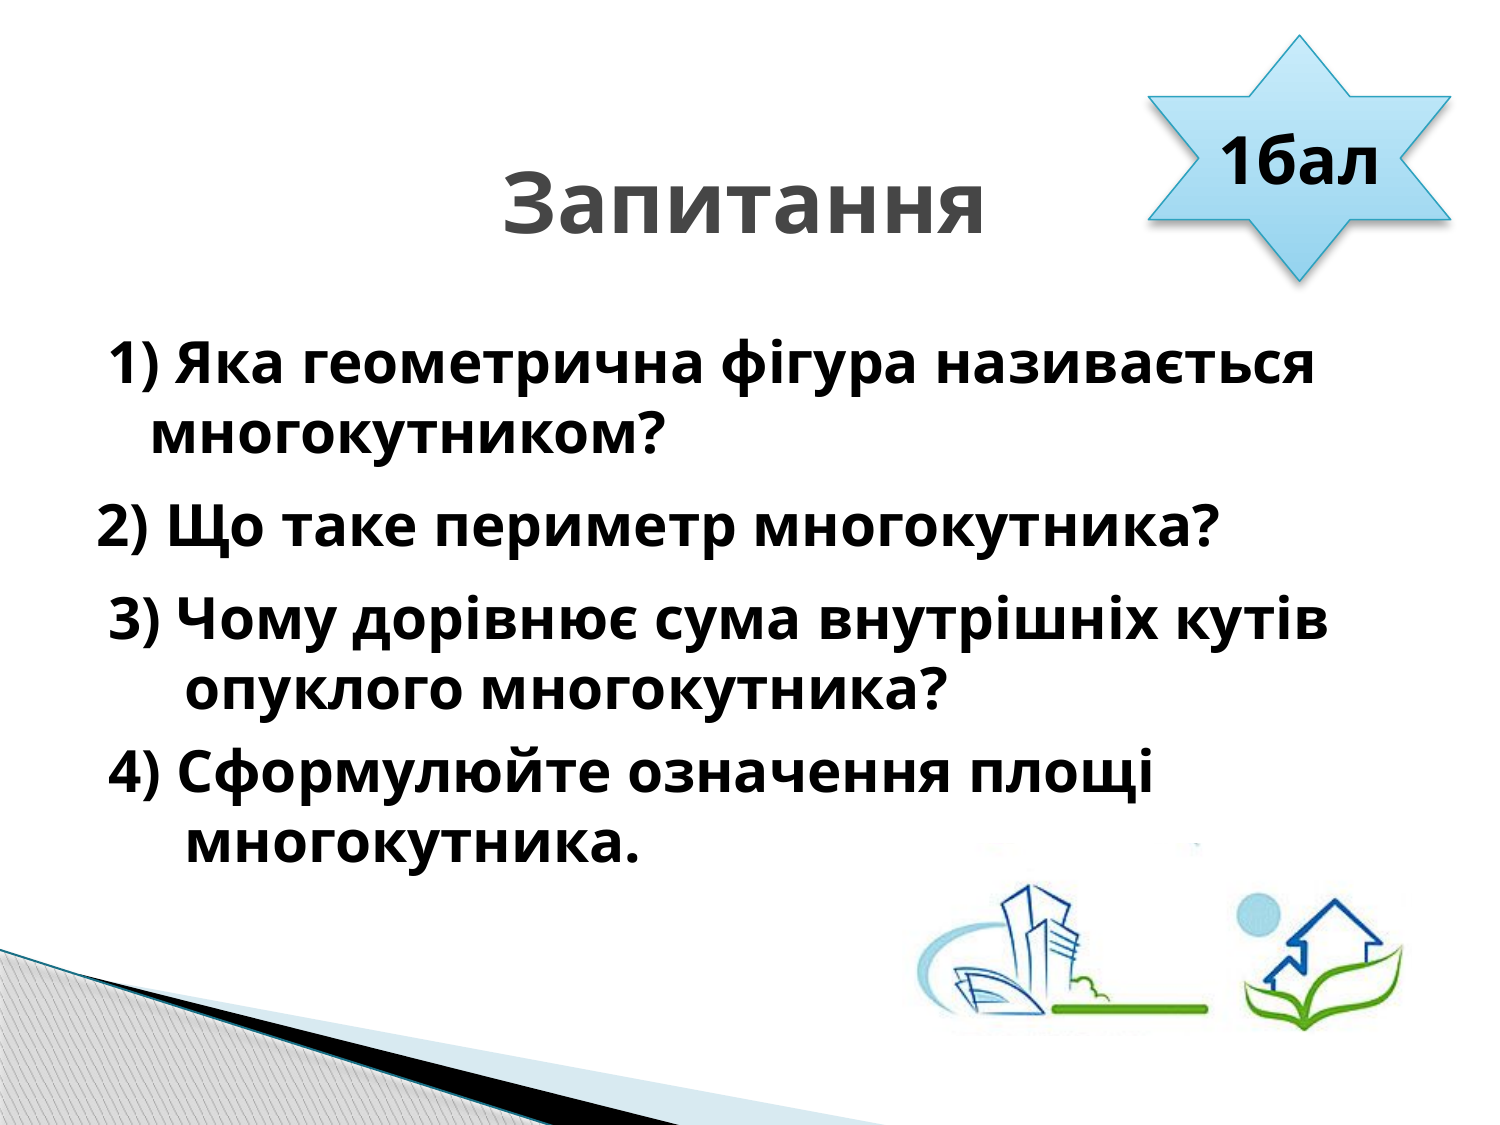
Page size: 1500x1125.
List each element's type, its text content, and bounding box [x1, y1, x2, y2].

text_box 4) Сформулюйте означення площі многокутника. [93, 726, 1430, 882]
text_box 3) Чому дорівнює сума внутрішніх кутів опуклого многокутника? [93, 574, 1407, 726]
picture [902, 843, 1412, 1037]
title Запитання [70, 105, 1421, 293]
list 1) Яка геометрична фігура називається многокутником? [75, 317, 1425, 493]
text_box 2) Що таке периметр многокутника? [82, 480, 1289, 566]
text_box 1бал [1147, 34, 1452, 282]
